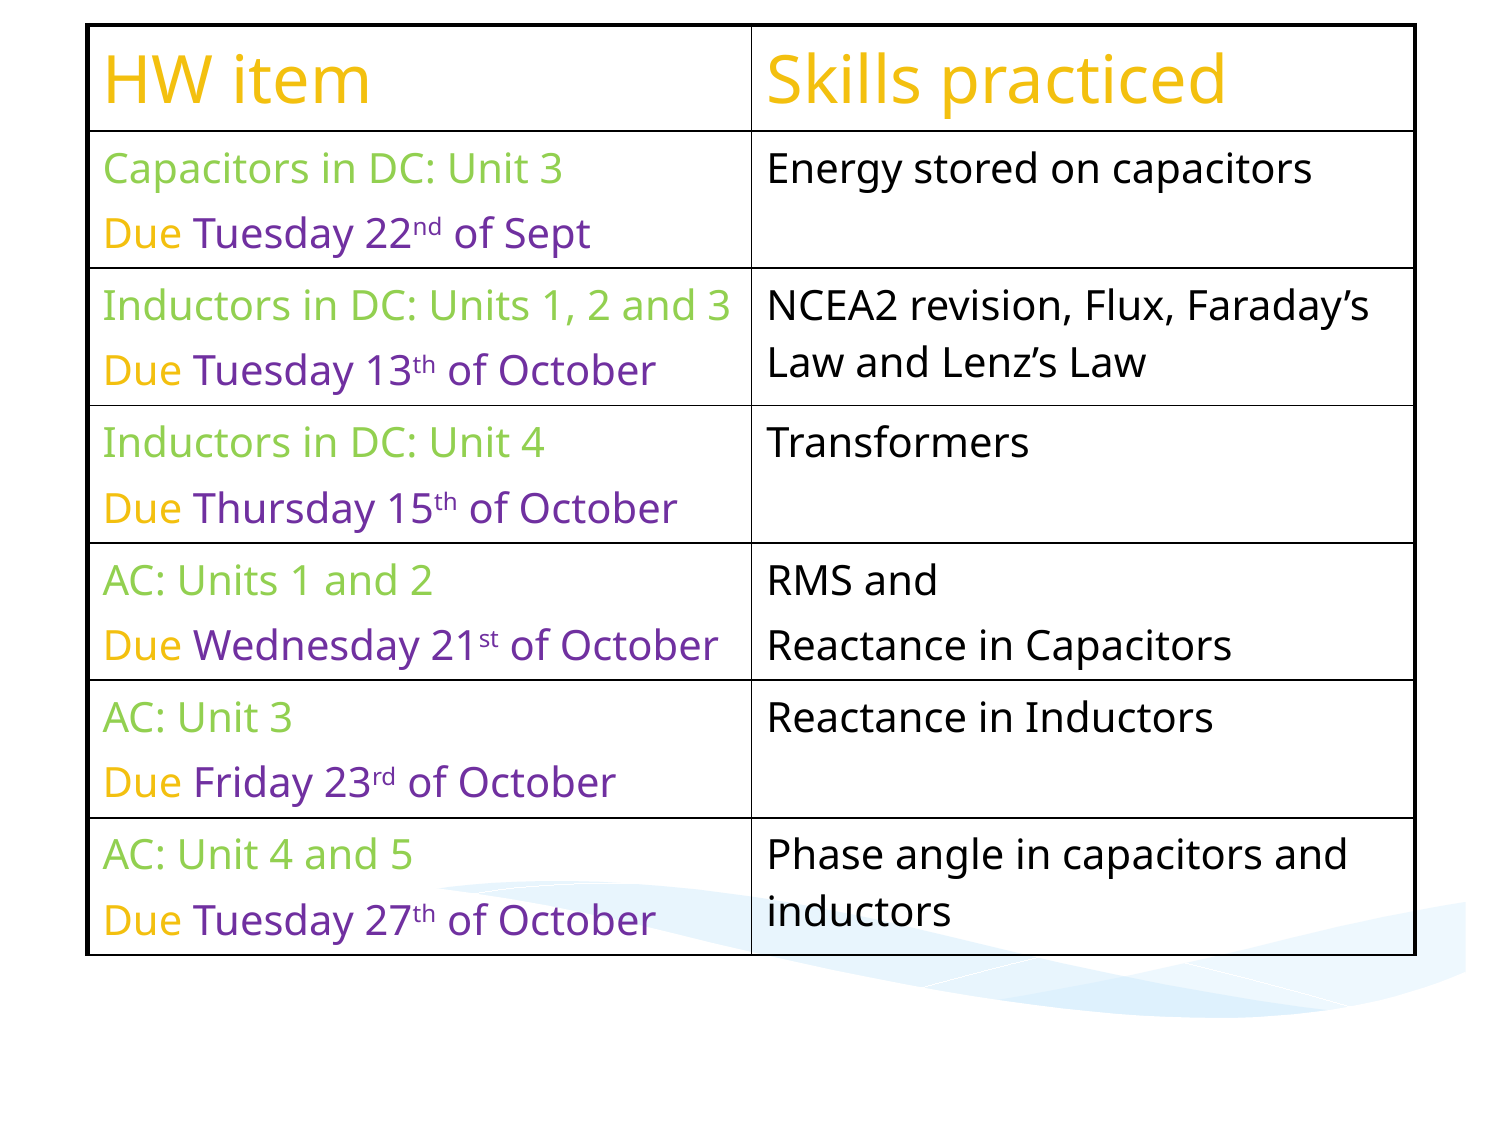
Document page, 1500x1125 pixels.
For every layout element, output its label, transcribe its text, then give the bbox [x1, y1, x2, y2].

table_cell AC: Unit 3 Due Friday 23rd of October [90, 681, 751, 817]
table_cell AC: Unit 4 and 5 Due Tuesday 27th of October [90, 819, 751, 954]
table_cell Capacitors in DC: Unit 3 Due Tuesday 22nd of Sept [90, 132, 751, 267]
table_header HW item [90, 27, 751, 130]
table_cell NCEA2 revision, Flux, Faraday’s Law and Lenz’s Law [752, 269, 1413, 405]
table_cell Energy stored on capacitors [752, 132, 1413, 267]
table_cell RMS and Reactance in Capacitors [752, 544, 1413, 679]
table_cell Inductors in DC: Unit 4 Due Thursday 15th of October [90, 406, 751, 542]
table_header Skills practiced [752, 27, 1413, 130]
table_cell Transformers [752, 406, 1413, 542]
table_cell Phase angle in capacitors and inductors [752, 819, 1413, 954]
table_cell AC: Units 1 and 2 Due Wednesday 21st of October [90, 544, 751, 679]
table_cell Reactance in Inductors [752, 681, 1413, 817]
table_cell Inductors in DC: Units 1, 2 and 3 Due Tuesday 13th of October [90, 269, 751, 405]
